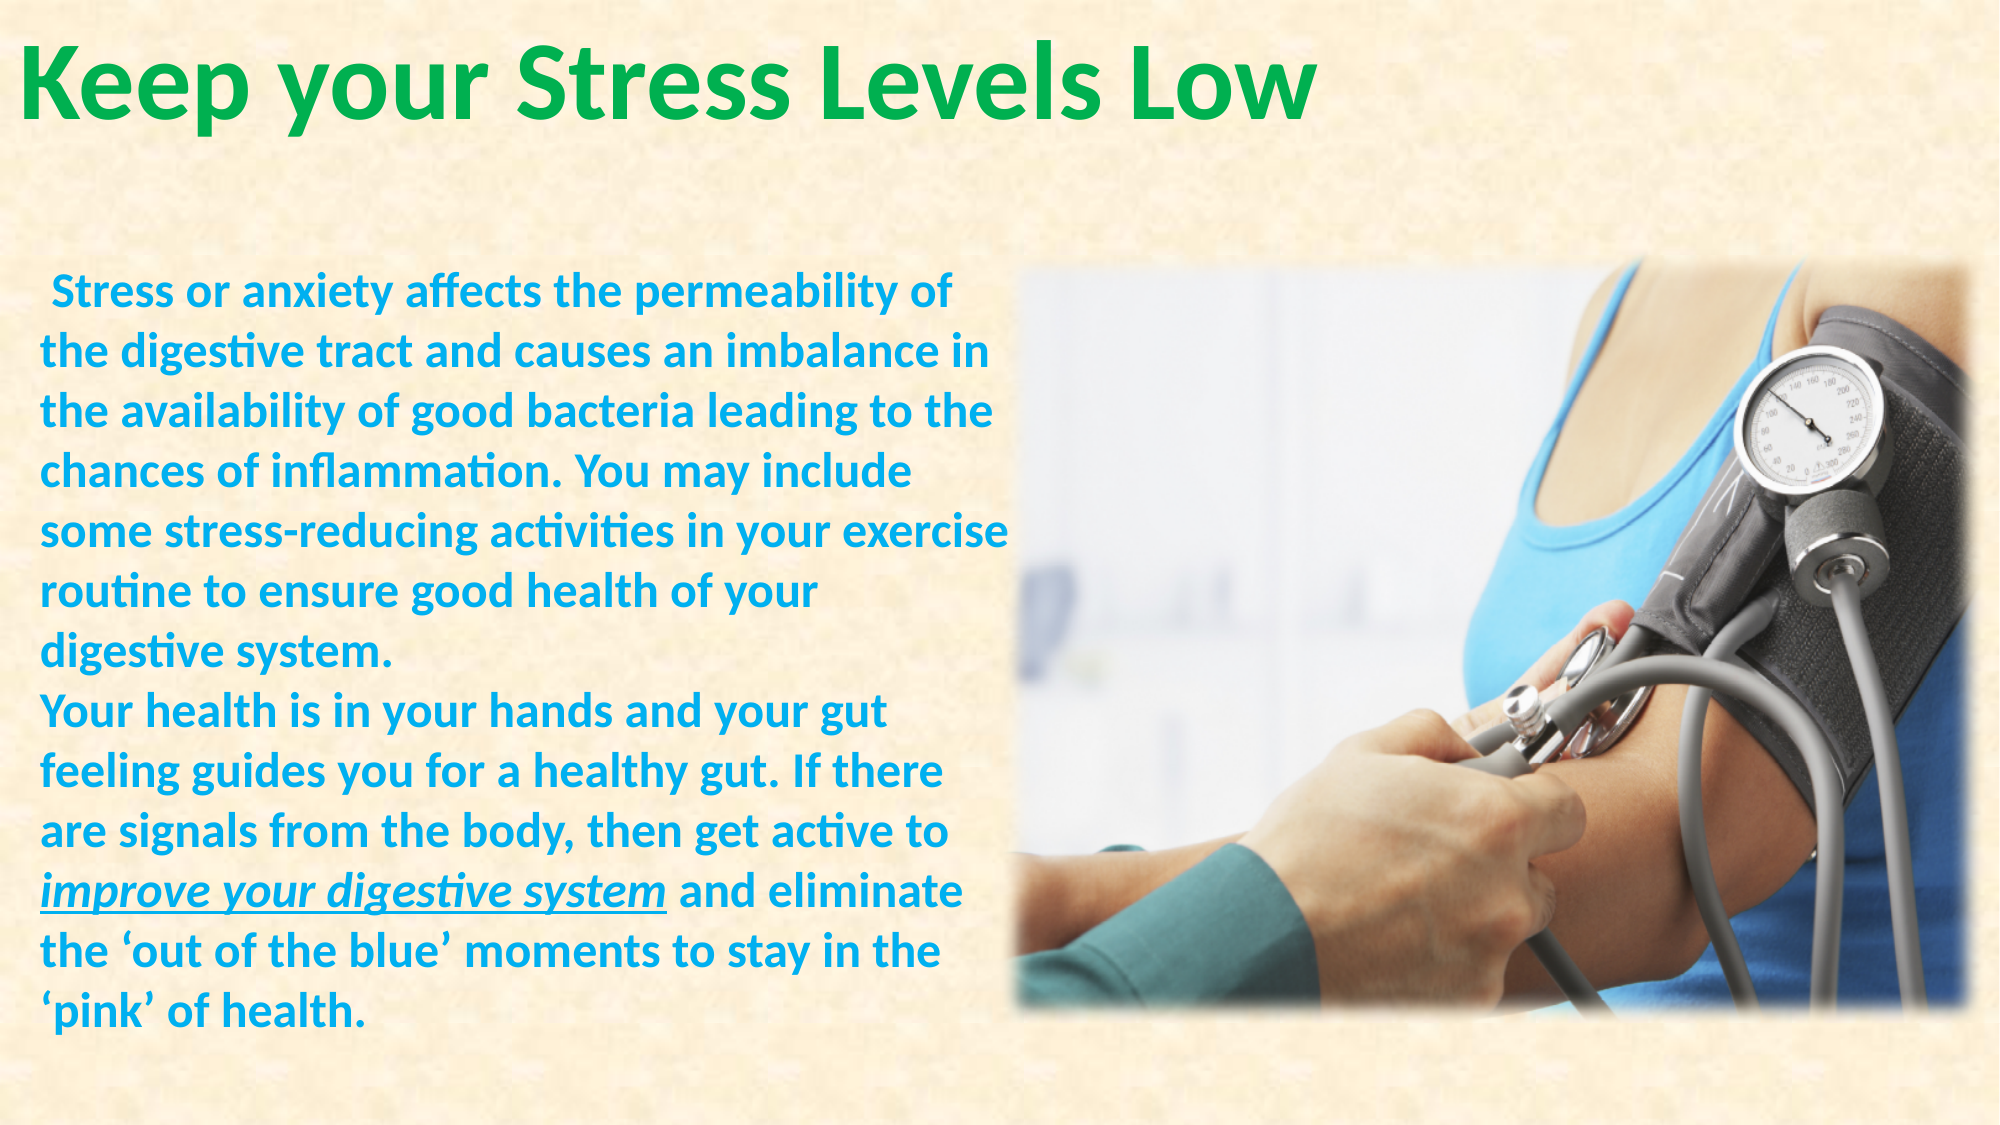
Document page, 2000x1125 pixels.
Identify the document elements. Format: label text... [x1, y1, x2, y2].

picture [0, 0, 2000, 1125]
text_box Keep your Stress Levels Low [4, 0, 1335, 150]
text_box Stress or anxiety affects the permeability of the digestive tract and causes an imbalance in the availability of good bacteria leading to the chances of inflammation. You may include some stress-reducing activities in your exercise routine to ensure good health of your digestive system. Your health is in your hands and your gut feeling guides you for a healthy gut. If there are signals from the body, then get active to improve your digestive system and eliminate the ‘out of the blue’ moments to stay in the ‘pink’ of health. [25, 249, 1025, 1045]
